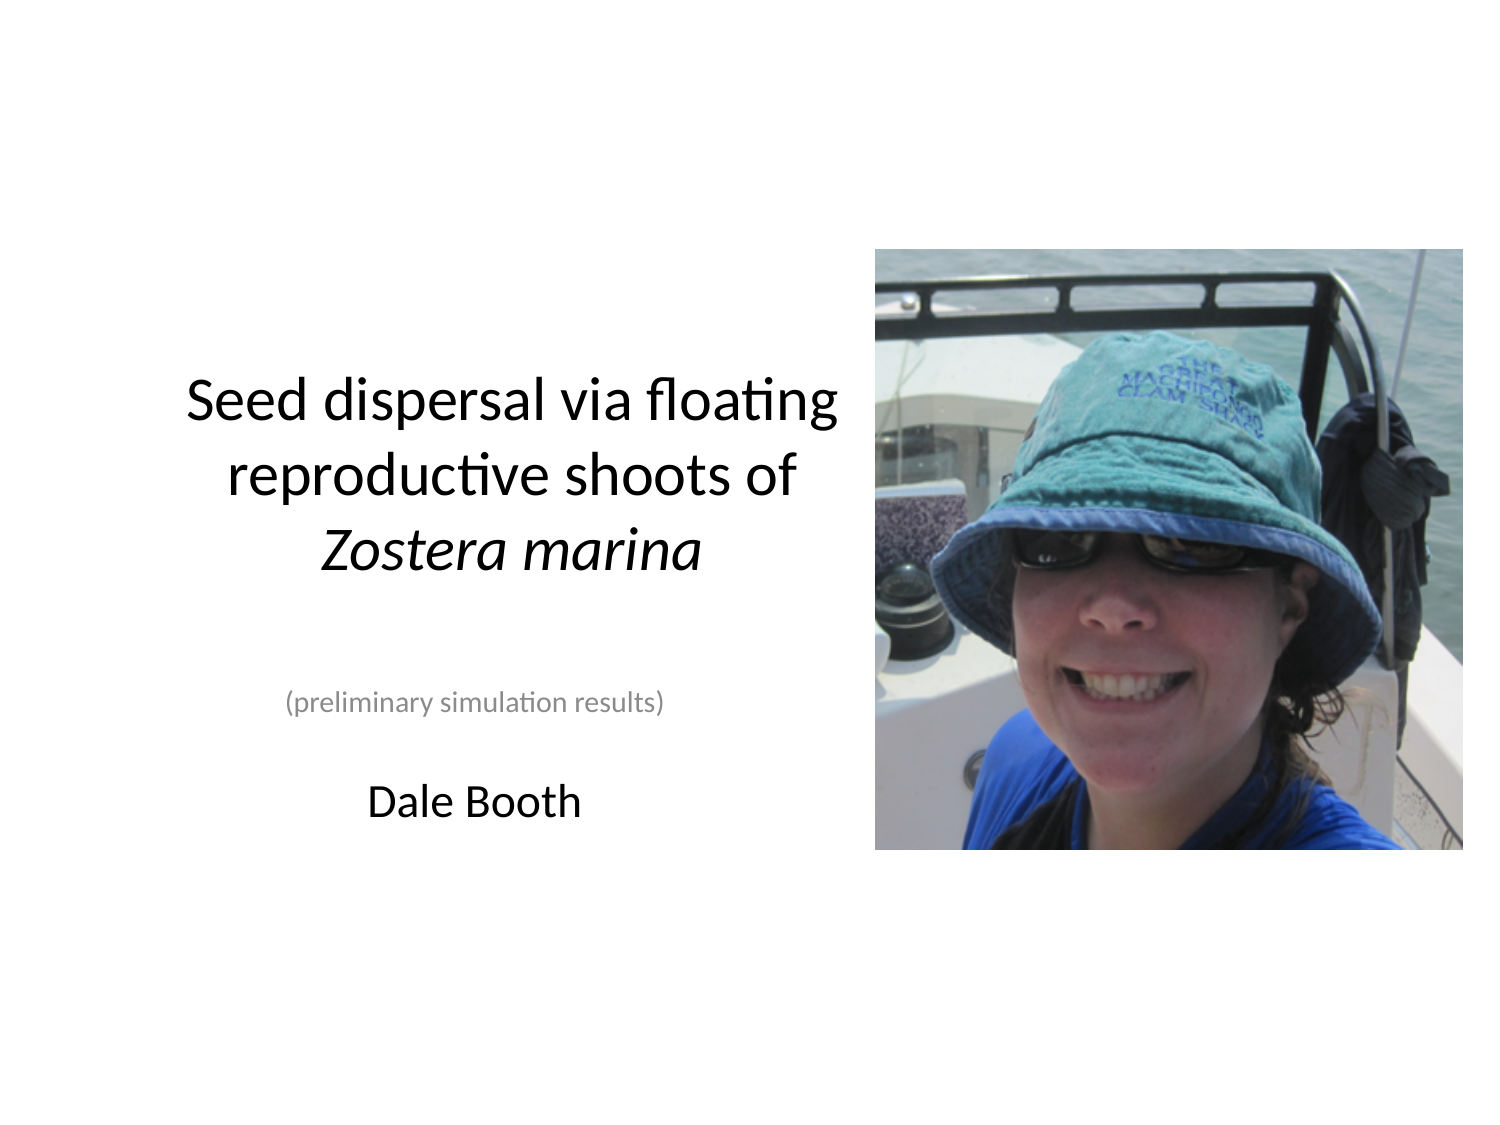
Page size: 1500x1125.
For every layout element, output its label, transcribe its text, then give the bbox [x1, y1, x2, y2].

subtitle (preliminary simulation results) Dale Booth [0, 675, 869, 838]
picture [874, 249, 1463, 851]
title Seed dispersal via floating reproductive shoots of Zostera marina [112, 350, 869, 592]
